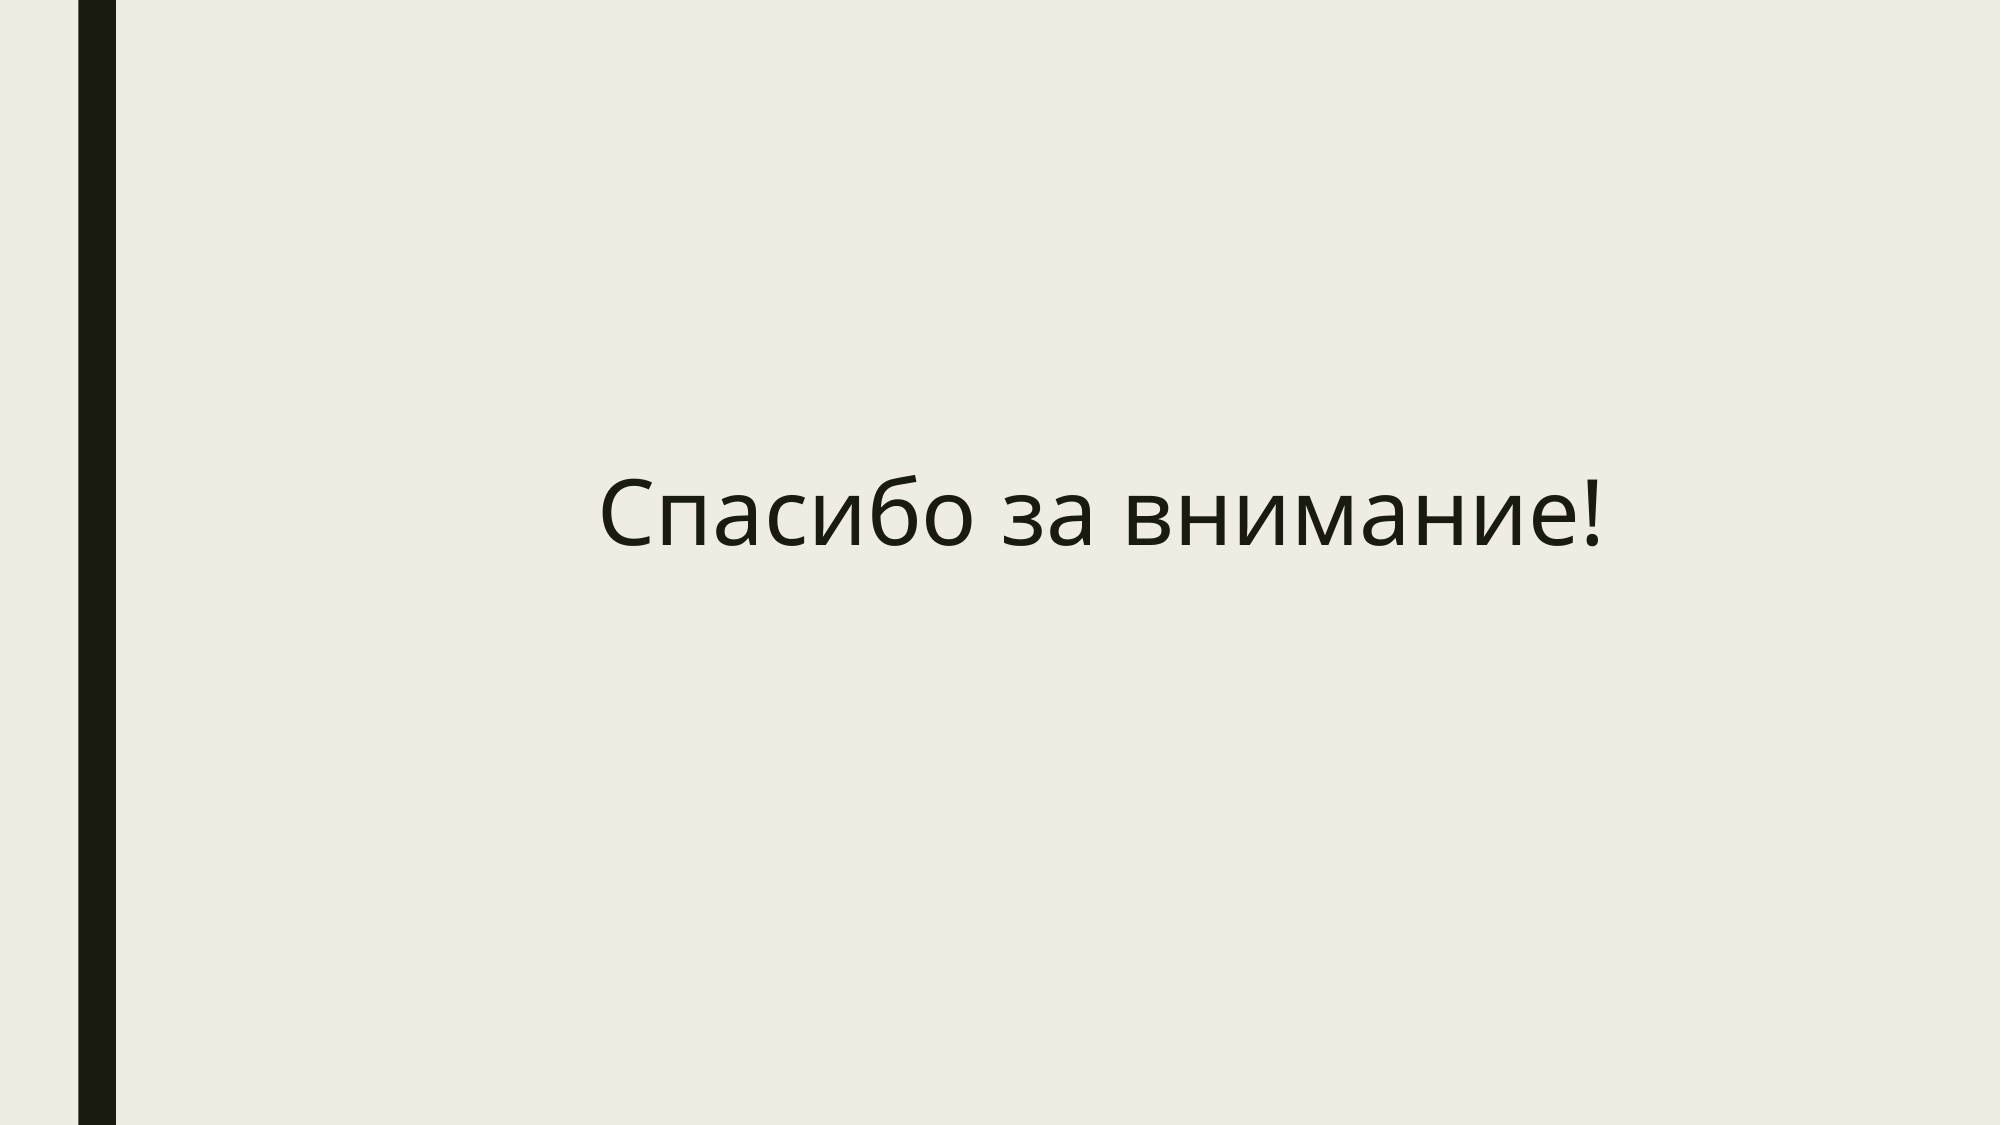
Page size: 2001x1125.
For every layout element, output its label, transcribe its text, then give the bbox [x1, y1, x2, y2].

title Спасибо за внимание! [582, 459, 2000, 704]
